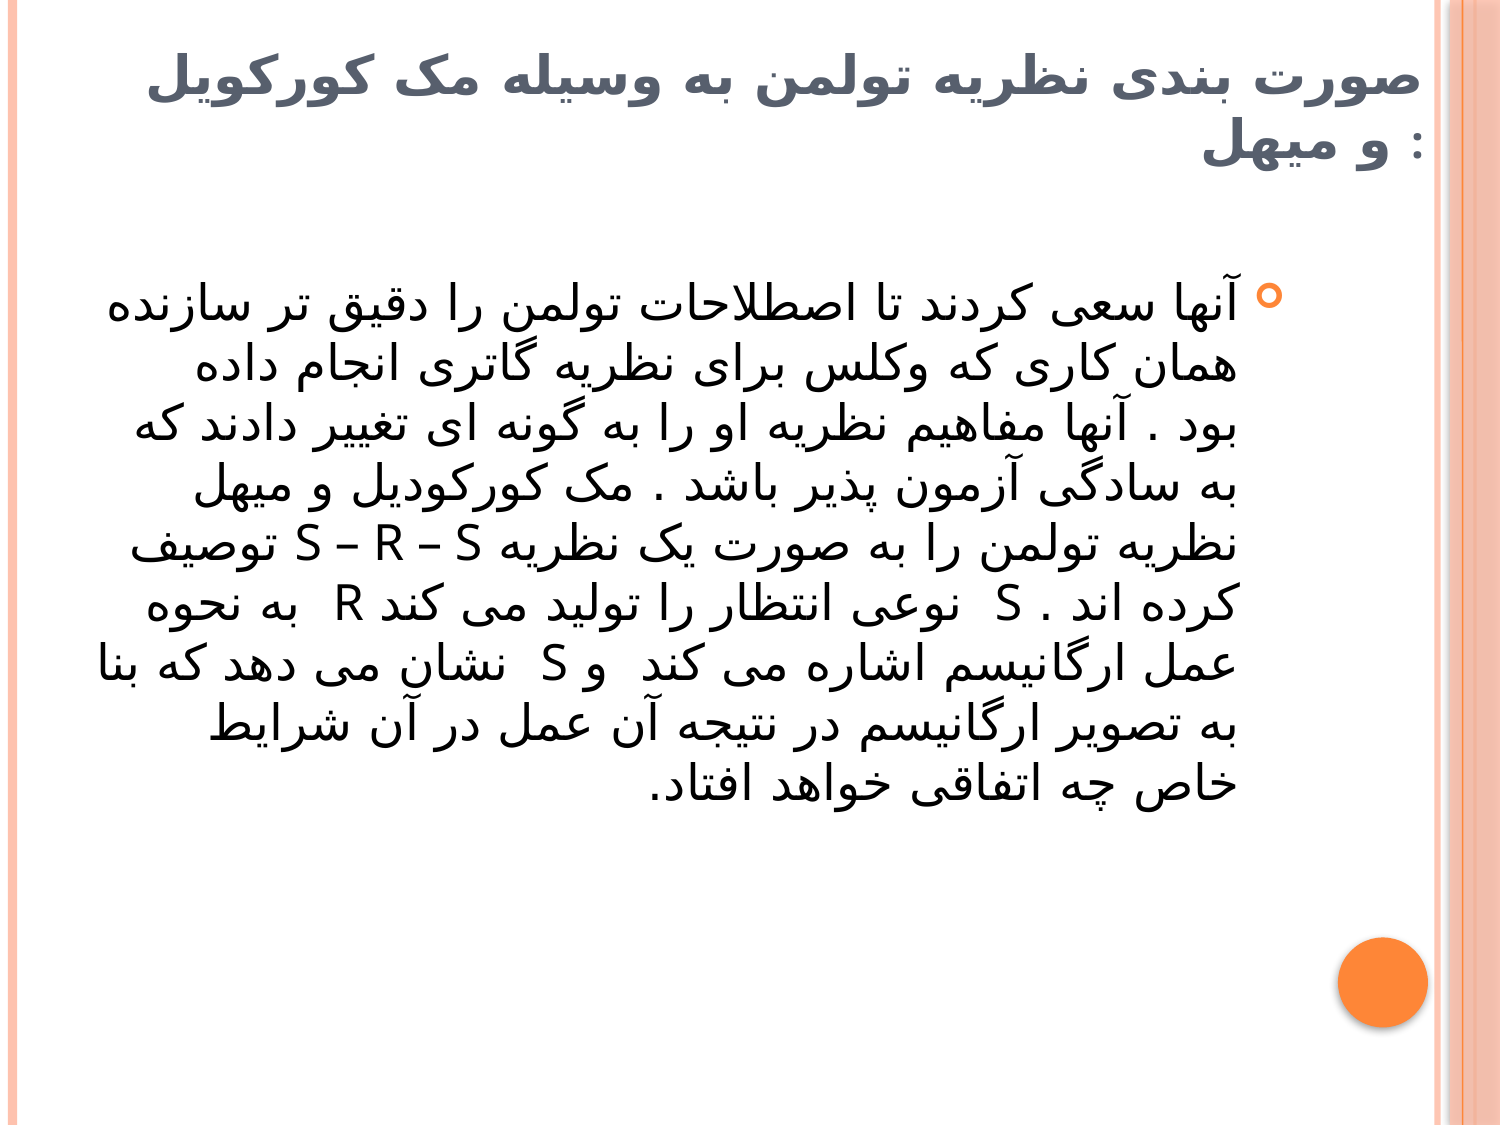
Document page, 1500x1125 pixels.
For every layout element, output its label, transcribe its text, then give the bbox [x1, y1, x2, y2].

list آنها سعی کردند تا اصطلاحات تولمن را دقیق تر سازنده همان کاری که وکلس برای نظریه گاتری انجام داده بود . آنها مفاهیم نظریه او را به گونه ای تغییر دادند که به سادگی آزمون پذیر باشد . مک کورکودیل و میهل نظریه تولمن را به صورت یک نظریه S – R – S توصیف کرده اند . S نوعی انتظار را تولید می کند R به نحوه عمل ارگانیسم اشاره می کند و S نشان می دهد که بنا به تصویر ارگانیسم در نتیجه آن عمل در آن شرایط خاص چه اتفاقی خواهد افتاد. [75, 262, 1300, 1062]
title صورت بندی نظریه تولمن به وسیله مک کورکویل و میهل : [88, 30, 1439, 231]
